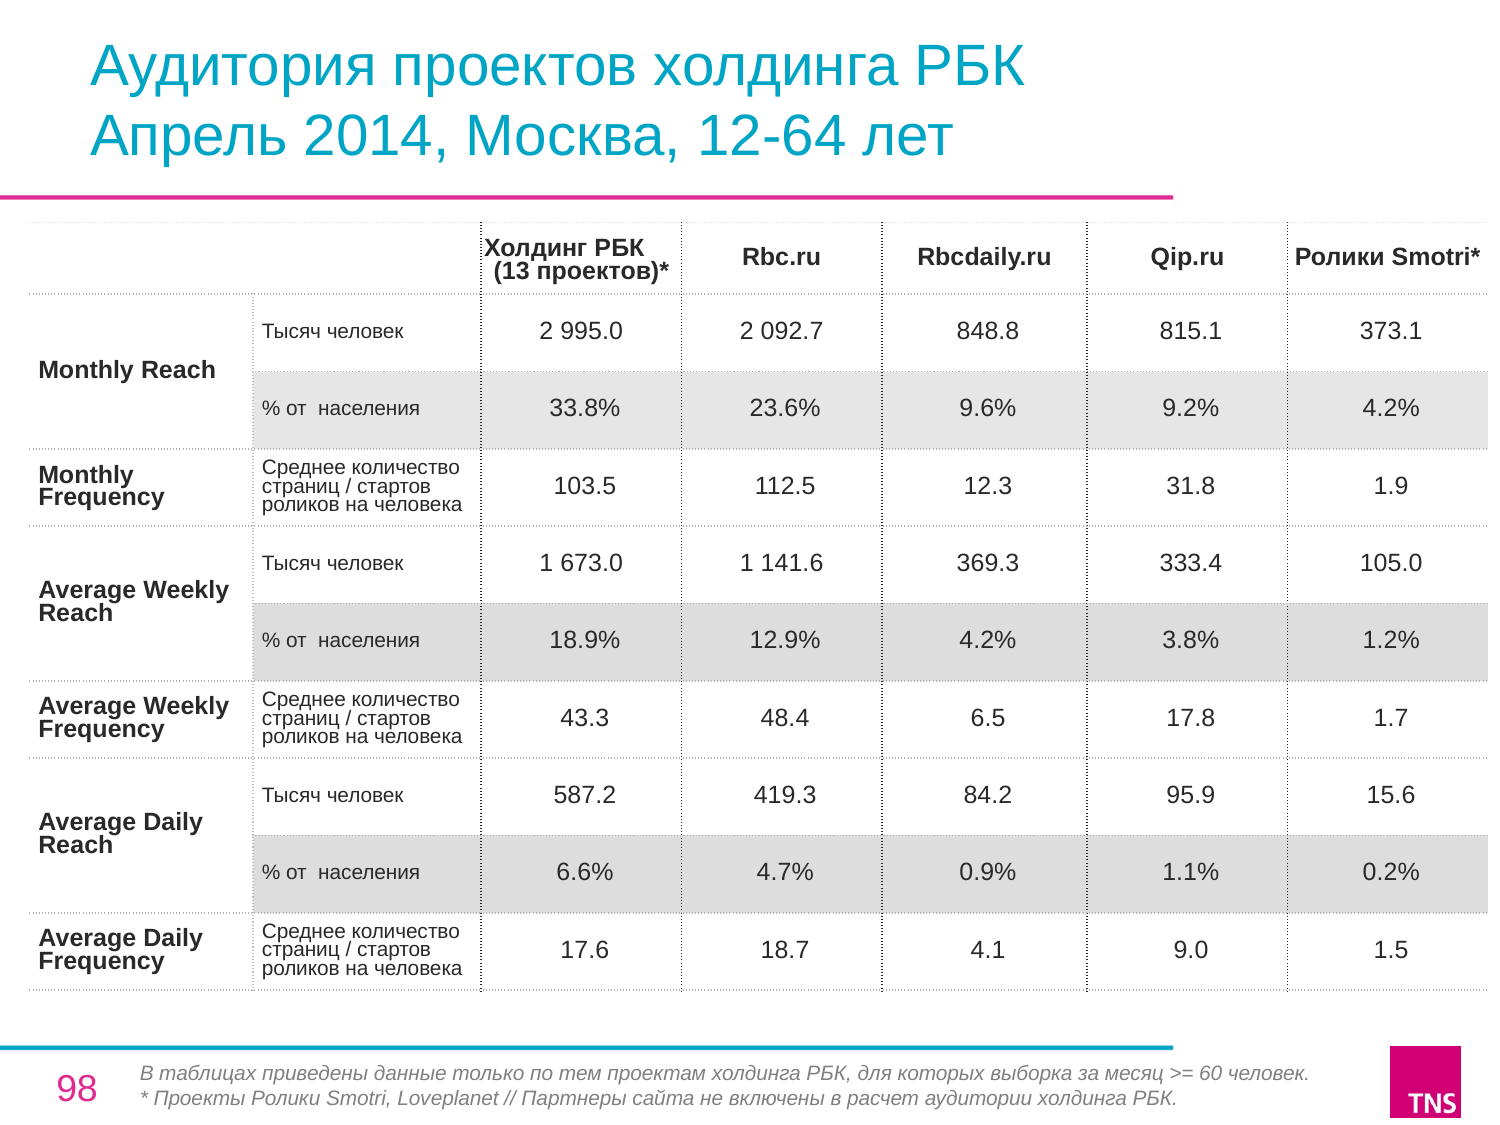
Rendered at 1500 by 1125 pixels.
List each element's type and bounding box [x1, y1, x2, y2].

text_box [124, 1052, 1463, 1117]
title [74, 8, 1476, 187]
picture [0, 0, 1500, 1125]
table_header [29, 223, 1488, 294]
slide_number [40, 1055, 392, 1125]
table_cell [29, 294, 1488, 990]
